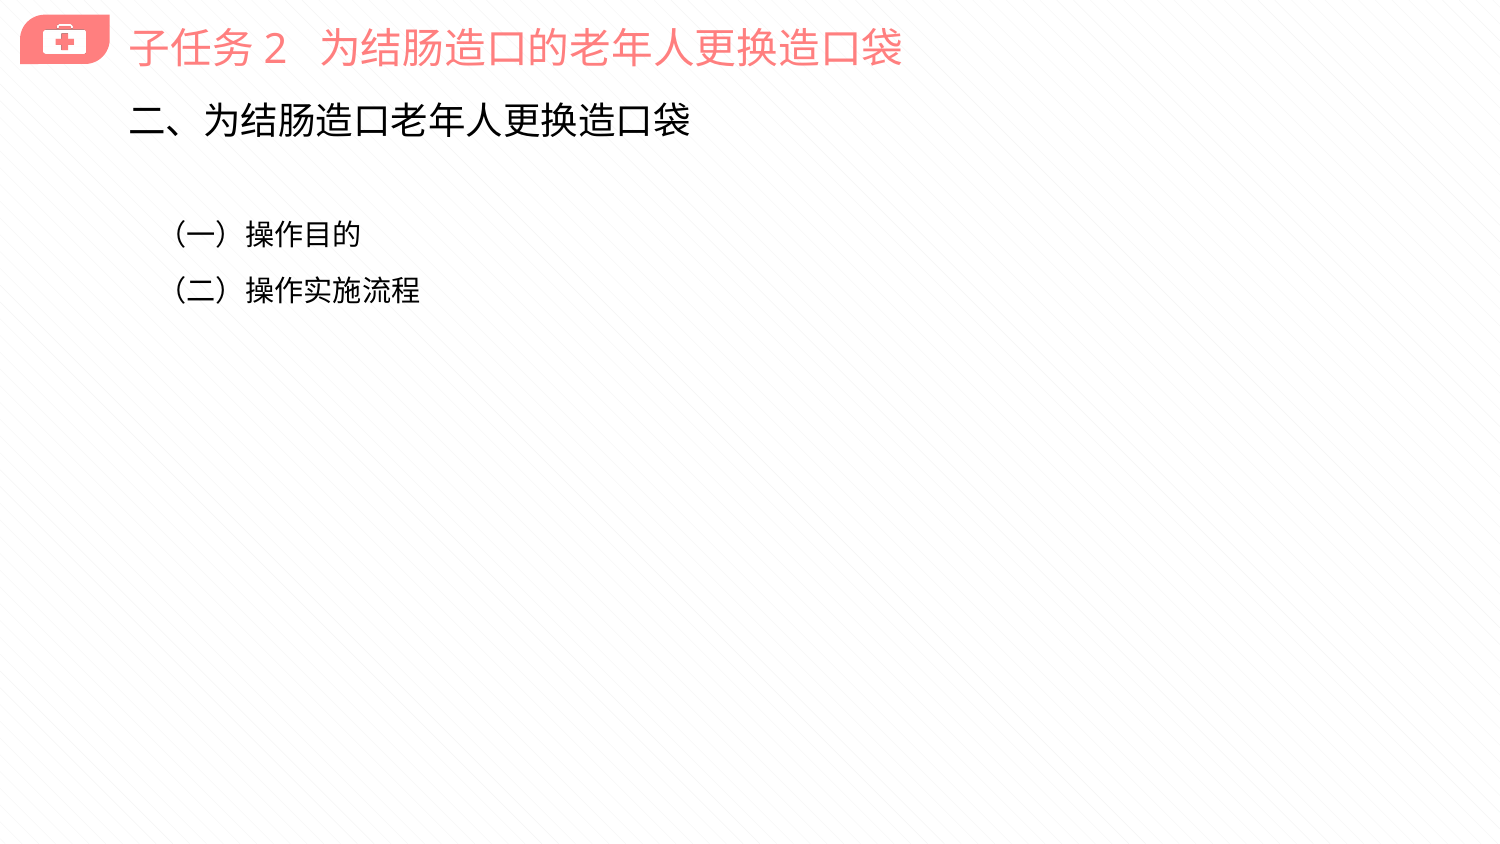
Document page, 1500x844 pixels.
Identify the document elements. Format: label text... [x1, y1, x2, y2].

text_box 二、为结肠造口老年人更换造口袋 [113, 89, 803, 150]
text_box （一）操作目的 （二）操作实施流程 [113, 187, 947, 315]
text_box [19, 14, 971, 81]
